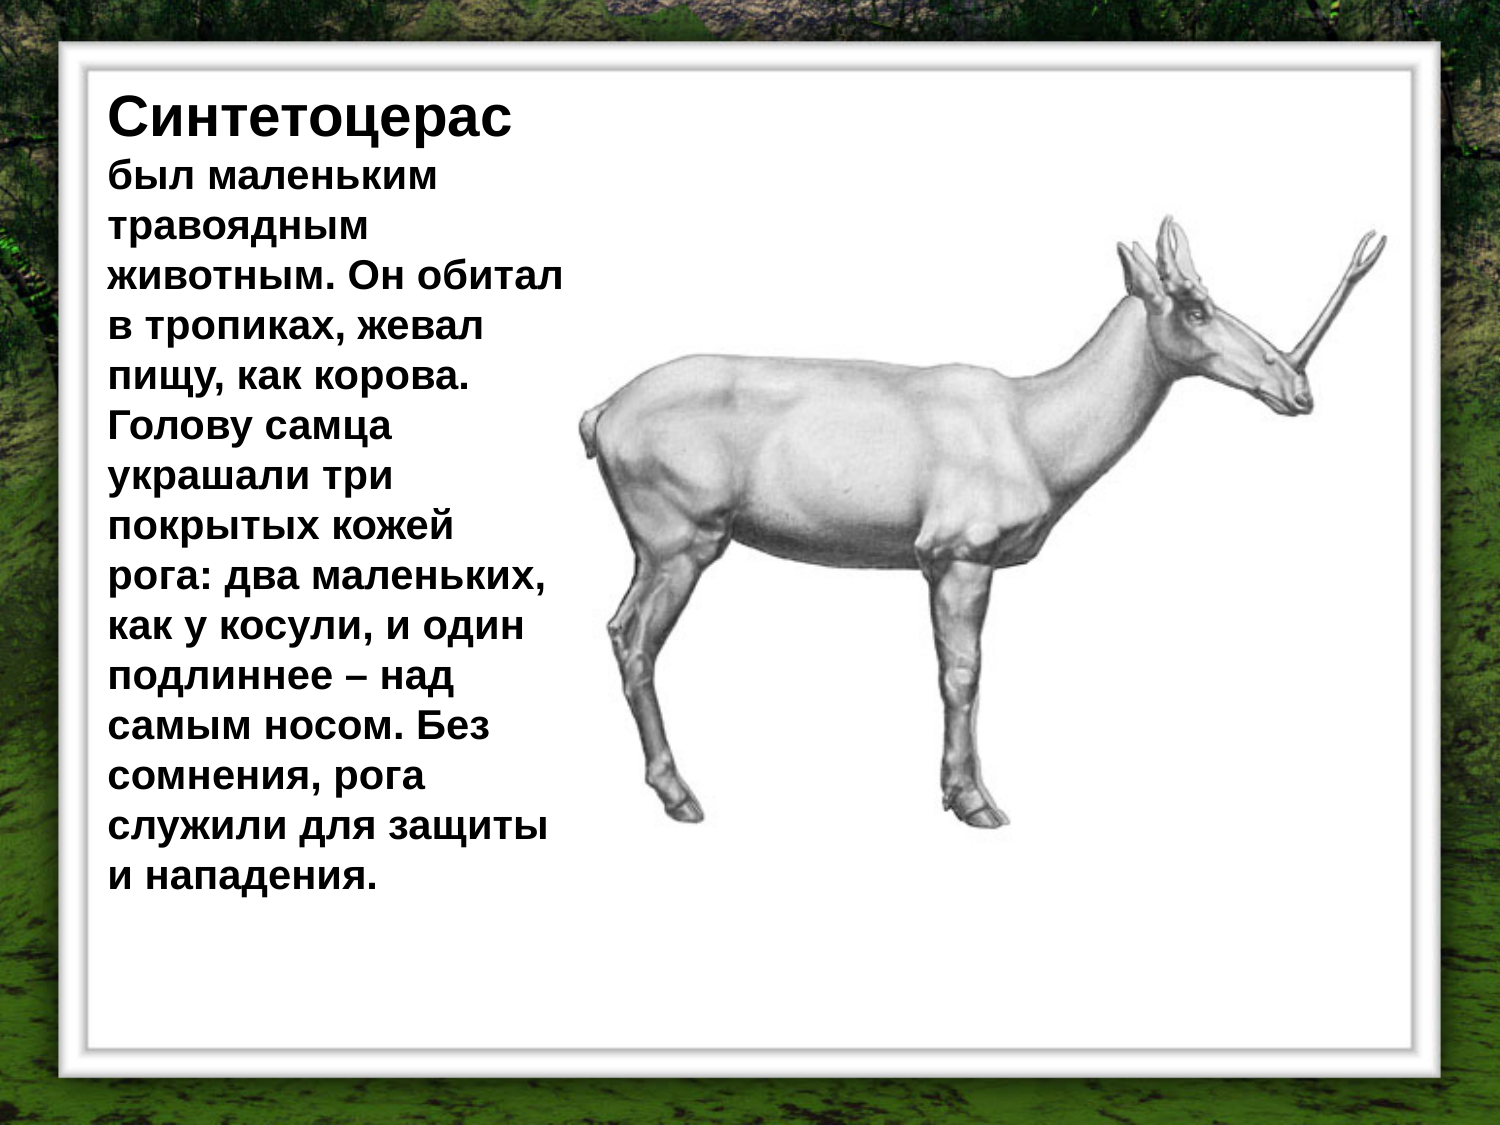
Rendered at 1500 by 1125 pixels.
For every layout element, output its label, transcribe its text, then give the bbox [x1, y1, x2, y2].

list Синтетоцерас был маленьким травоядным животным. Он обитал в тропиках, жевал пищу, как корова. Голову самца украшали три покрытых кожей рога: два маленьких, как у косули, и один подлиннее – над самым носом. Без сомнения, рога служили для защиты и нападения. [92, 70, 587, 994]
picture [0, 0, 1500, 1125]
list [562, 205, 1402, 845]
